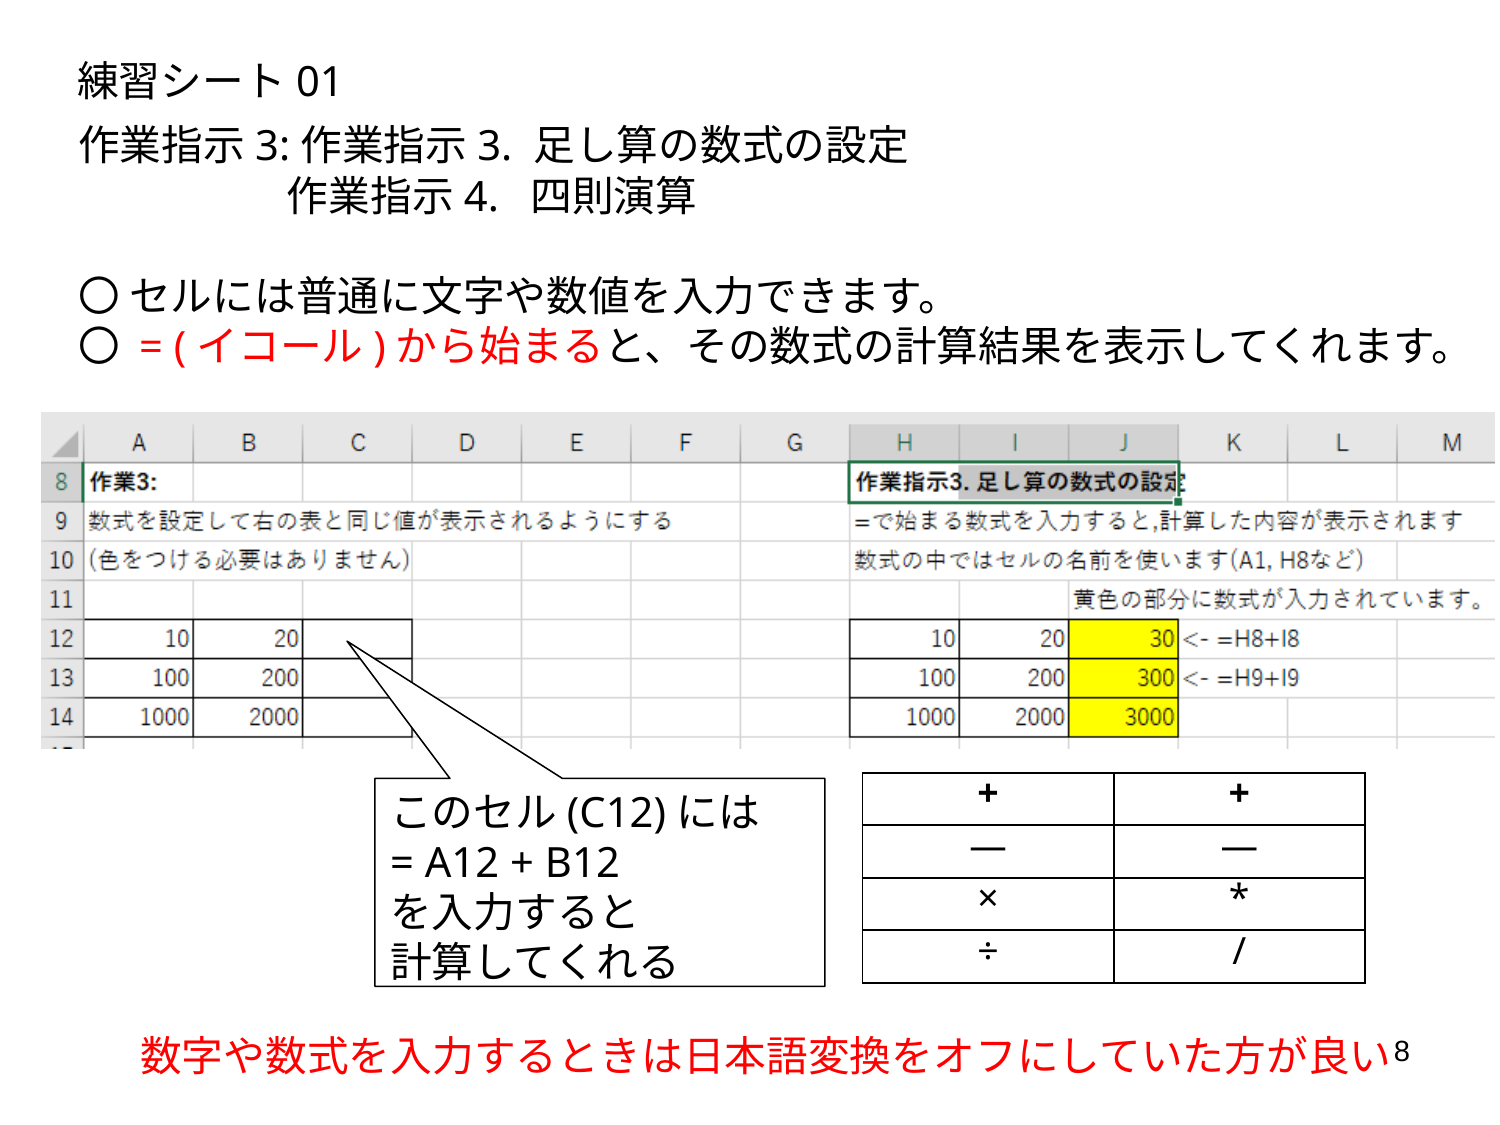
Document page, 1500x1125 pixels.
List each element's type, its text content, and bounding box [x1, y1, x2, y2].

table_cell / [1115, 931, 1364, 982]
table_header + [1115, 774, 1364, 824]
picture [41, 412, 1495, 749]
text_box 作業指示3:作業指示3. 足し算の数式の設定 作業指示4. 四則演算 〇 セルには普通に文字や数値を入力できます。 〇 = (イコール)から始まると、その数式の計算結果を表示してくれます。 [63, 111, 1500, 477]
table_header + [863, 774, 1113, 824]
table_cell * [1115, 879, 1364, 929]
table_cell ÷ [863, 931, 1113, 982]
text_box このセル(C12)には = A12 + B12 を入力すると 計算してくれる [374, 749, 825, 987]
table_cell ― [1115, 826, 1364, 877]
text_box 練習シート01 [62, 47, 1366, 113]
table_cell × [863, 879, 1113, 929]
table_cell ― [863, 826, 1113, 877]
slide_number 8 [1074, 1024, 1425, 1103]
text_box 数字や数式を入力するときは日本語変換をオフにしていた方が良い [125, 1022, 1438, 1087]
